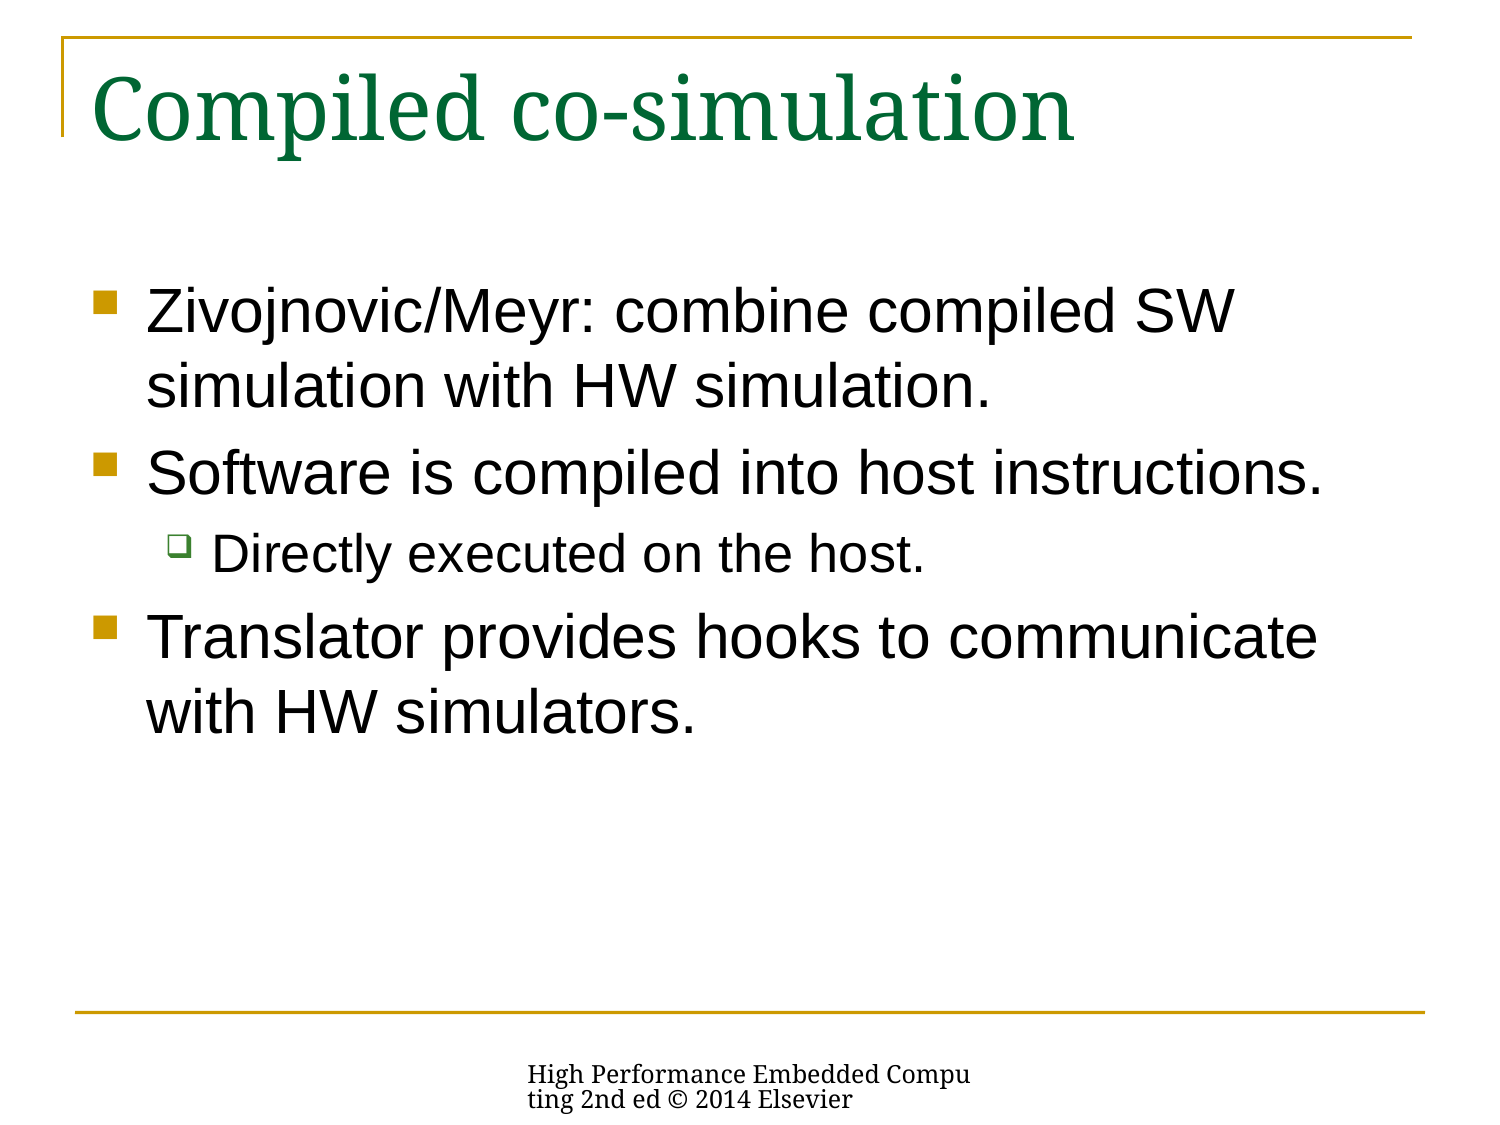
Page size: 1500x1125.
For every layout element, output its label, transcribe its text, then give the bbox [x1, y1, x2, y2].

title Compiled co-simulation [75, 45, 1425, 233]
list Zivojnovic/Meyr: combine compiled SW simulation with HW simulation. Software is compiled into host instructions. Directly executed on the host. Translator provides hooks to communicate with HW simulators. [75, 262, 1425, 1006]
footer High Performance Embedded Computing 2nd ed © 2014 Elsevier [512, 1025, 988, 1100]
